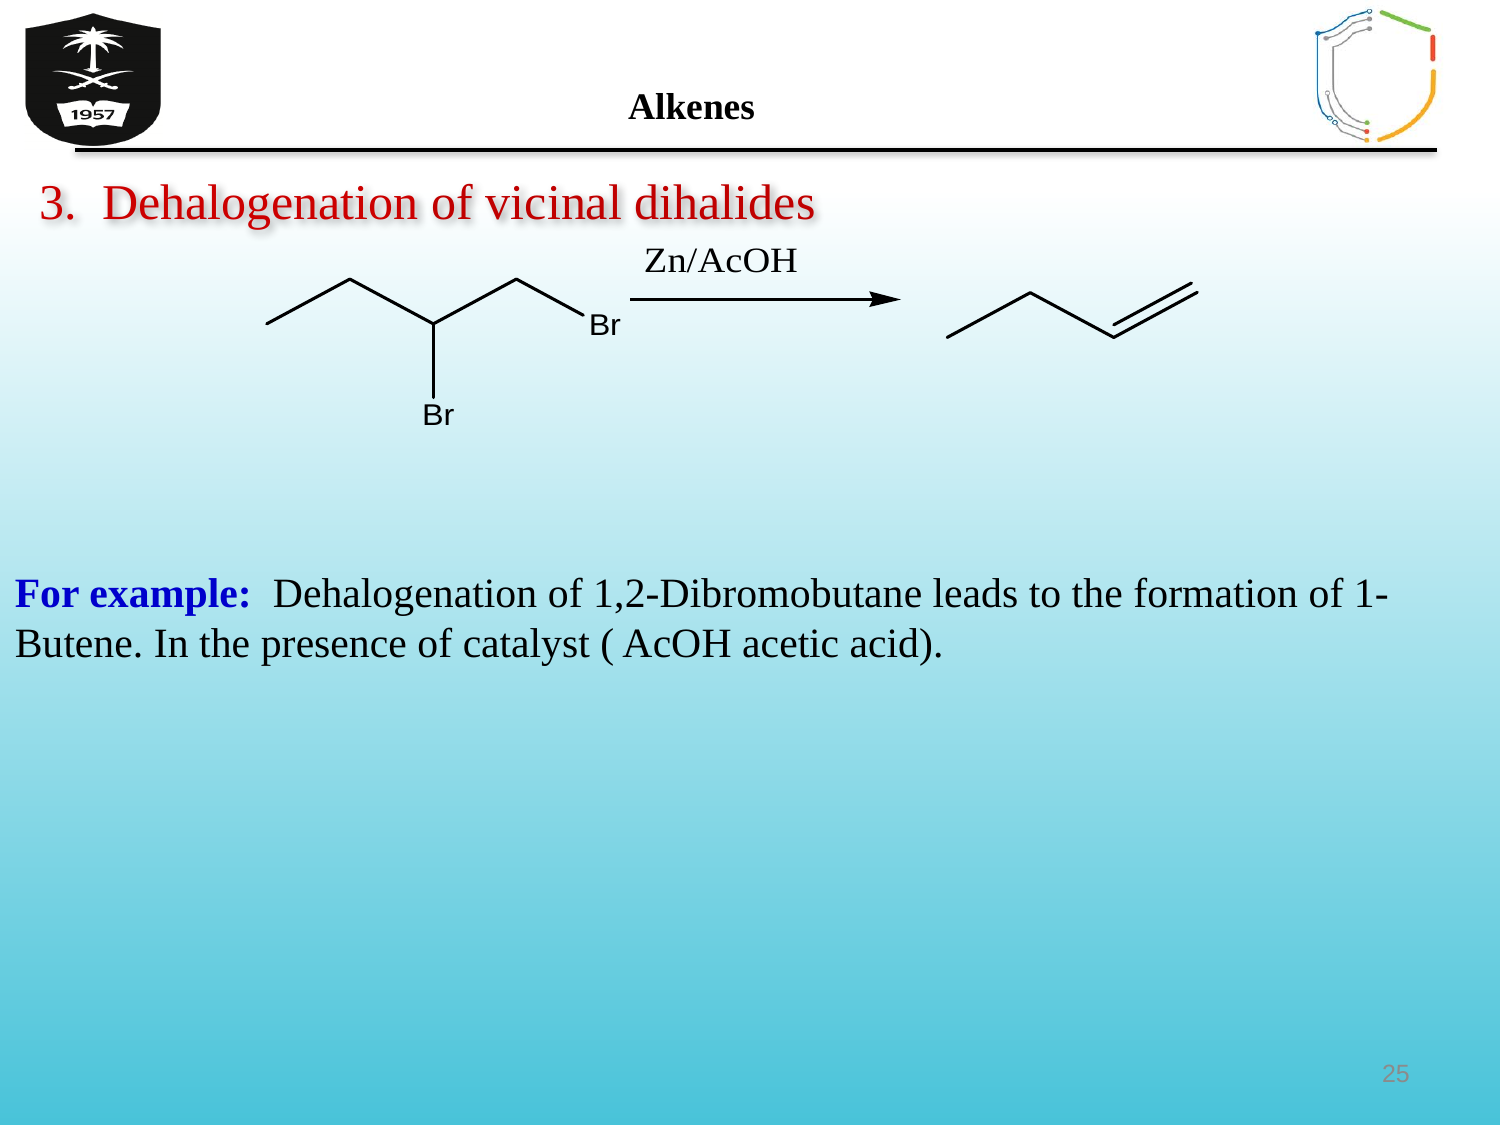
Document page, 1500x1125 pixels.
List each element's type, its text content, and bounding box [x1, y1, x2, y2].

picture [1287, 0, 1463, 165]
slide_number 25 [1074, 1042, 1425, 1103]
text_box 3. Dehalogenation of vicinal dihalides [24, 161, 850, 237]
text_box For example: Dehalogenation of 1,2-Dibromobutane leads to the formation of 1-Butene. In the presence of catalyst ( AcOH acetic acid). [0, 558, 1436, 674]
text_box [262, 244, 1202, 426]
text_box Alkenes [613, 74, 771, 135]
picture [24, 12, 163, 151]
